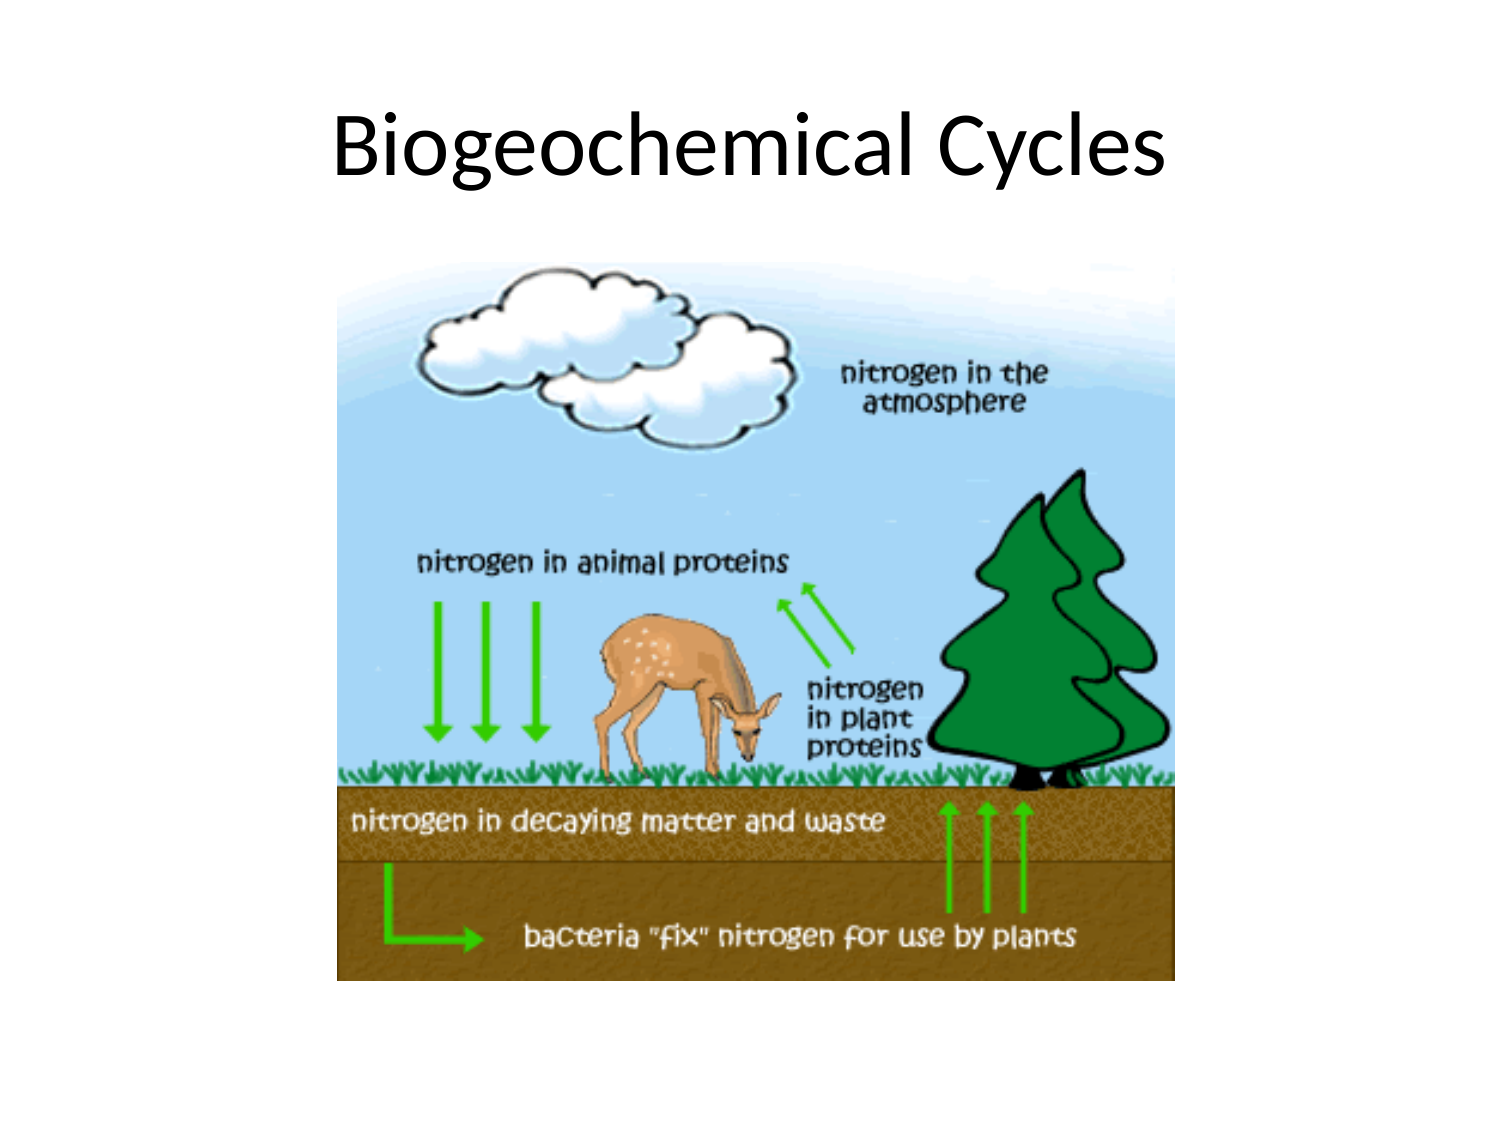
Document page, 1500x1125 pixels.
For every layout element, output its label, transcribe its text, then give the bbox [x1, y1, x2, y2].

picture [337, 262, 1176, 981]
title Biogeochemical Cycles [75, 45, 1425, 233]
